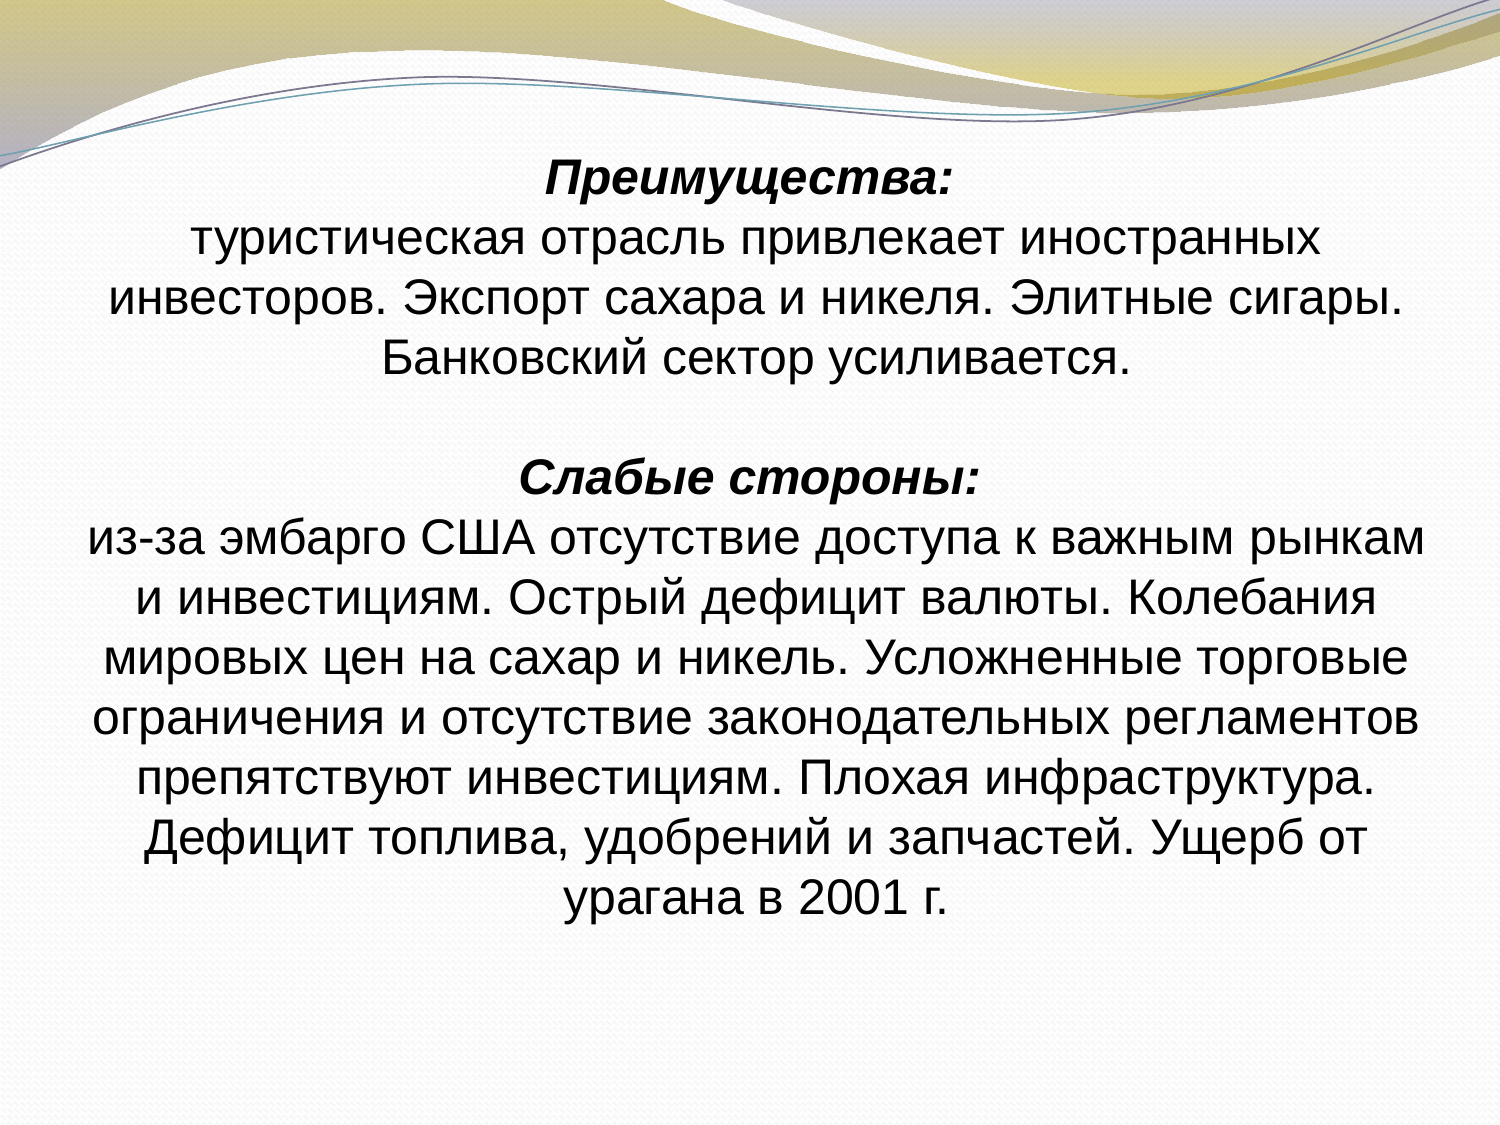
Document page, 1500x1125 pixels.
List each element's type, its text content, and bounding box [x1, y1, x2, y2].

list Преимущества: туристическая отрасль привлекает иностранных инвесторов. Экспорт сахара и никеля. Элитные сигары. Банковский сектор усиливается. Слабые стороны: из-за эмбарго США отсутствие доступа к важным рынкам и инвестициям. Острый дефицит валюты. Колебания мировых цен на сахар и никель. Усложненные торговые ограничения и отсутствие законодательных регламентов препятствуют инвестициям. Плохая инфраструктура. Дефицит топлива, удобрений и запчастей. Ущерб от урагана в 2001 г. [64, 137, 1449, 1047]
